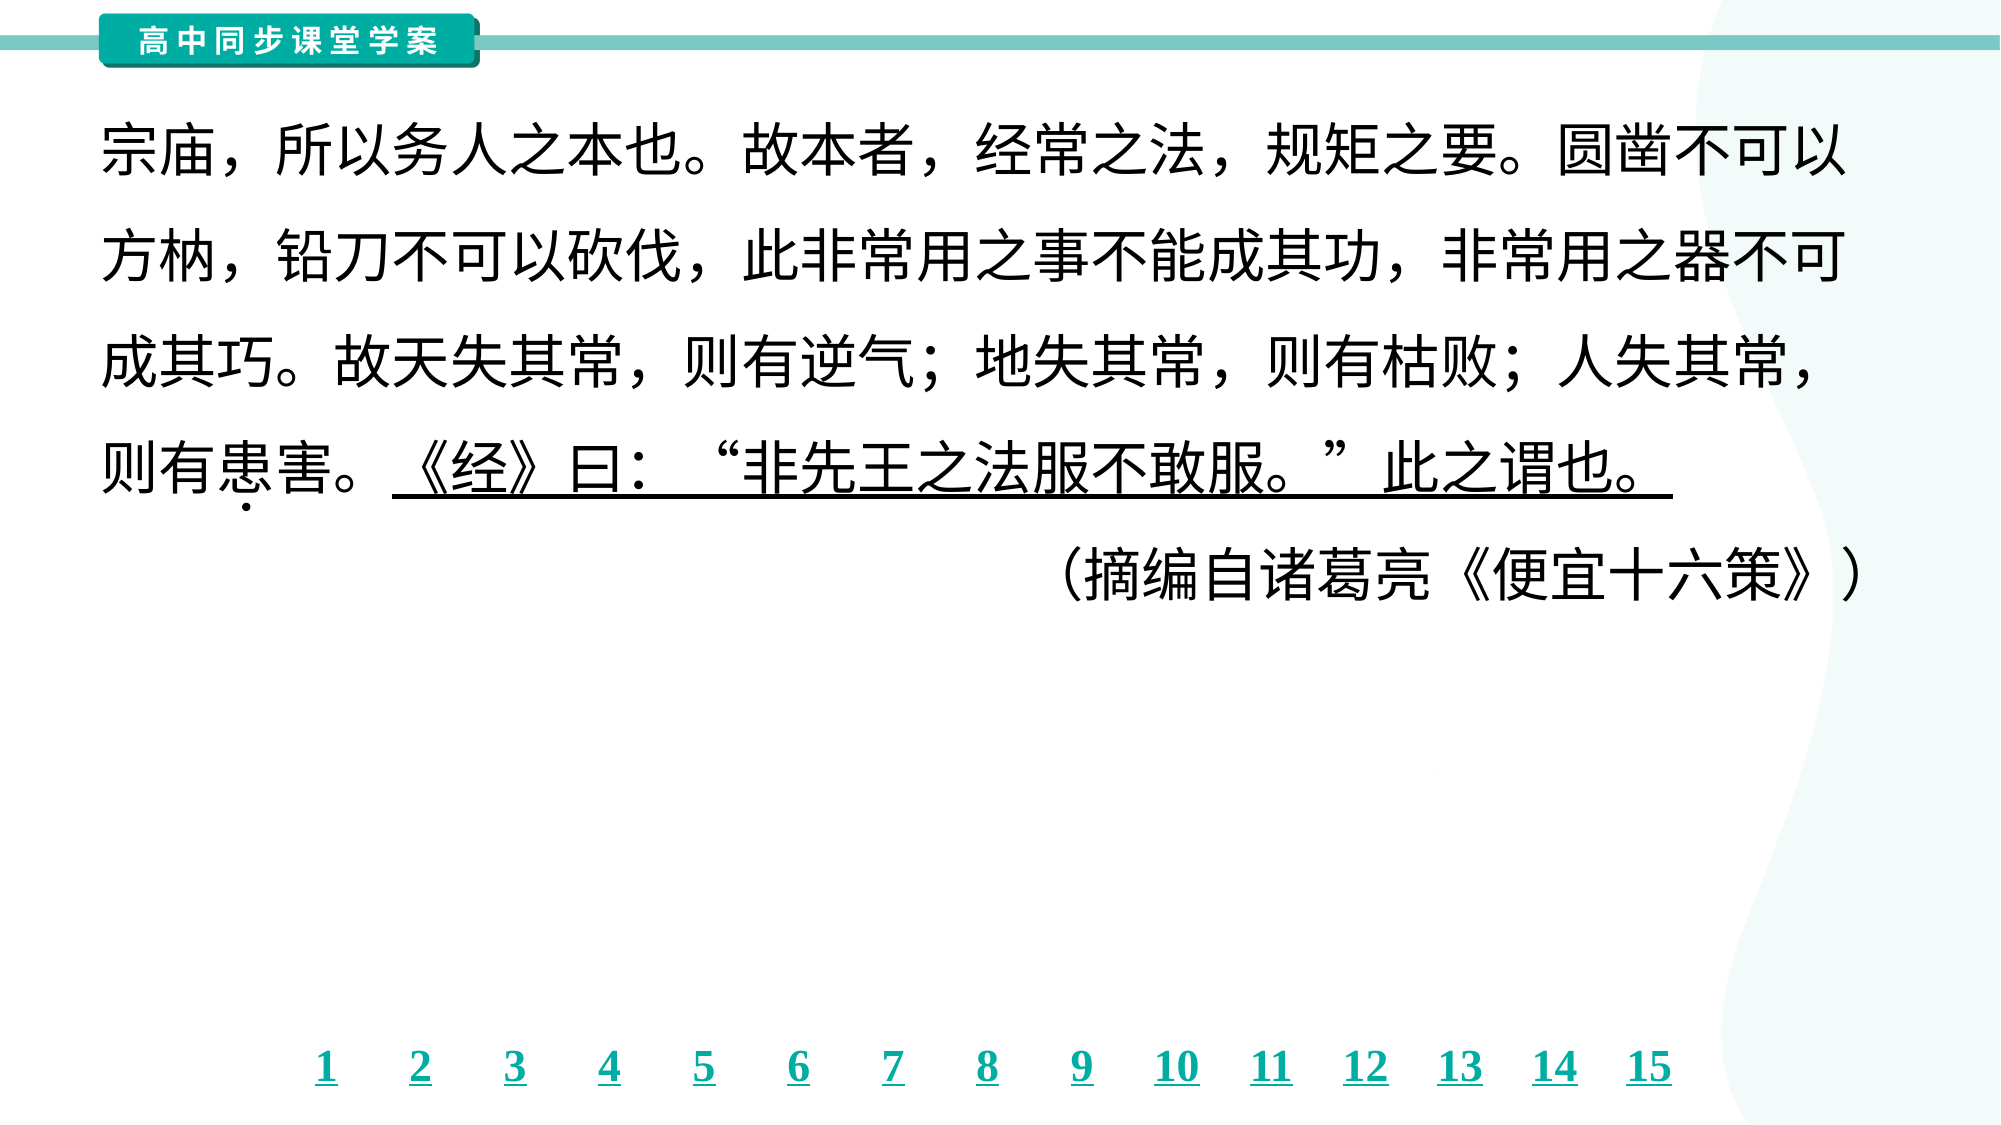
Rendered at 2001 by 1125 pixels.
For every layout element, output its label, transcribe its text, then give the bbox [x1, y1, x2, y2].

text_box [242, 502, 251, 512]
picture [0, 0, 2000, 1125]
text_box 宗庙，所以务人之本也。故本者，经常之法，规矩之要。圆凿不可以 方枘，铅刀不可以砍伐，此非常用之事不能成其功，非常用之器不可 成其巧。故天失其常，则有逆气；地失其常，则有枯败；人失其常， 则有患害。《经》曰：“非先王之法服不敢服。”此之谓也。 （摘编自诸葛亮《便宜十六策》） [100, 76, 1899, 608]
